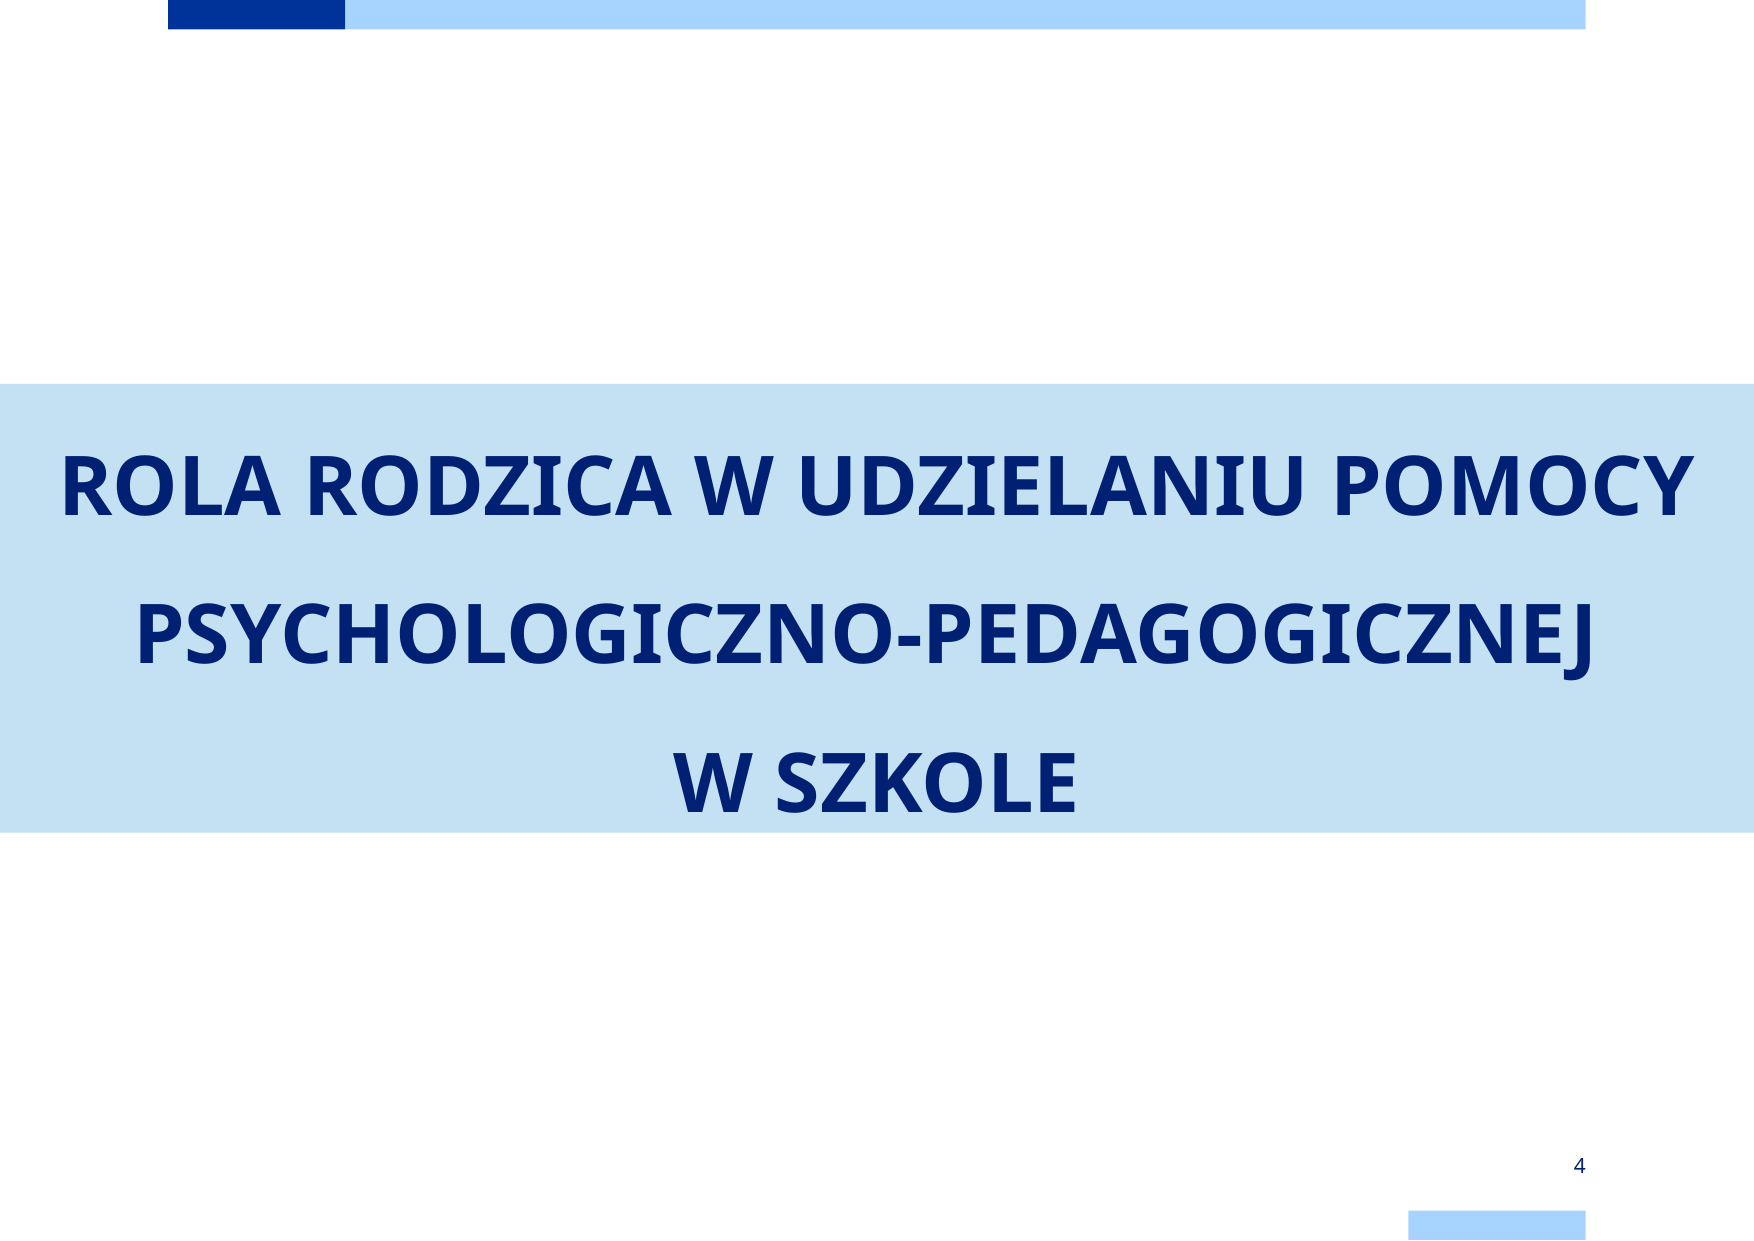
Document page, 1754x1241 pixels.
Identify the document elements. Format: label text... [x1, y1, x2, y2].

slide_number 4 [1408, 1151, 1586, 1182]
list ROLA RODZICA W UDZIELANIU POMOCY PSYCHOLOGICZNO-PEDAGOGICZNEJ W SZKOLE [0, 383, 1754, 833]
